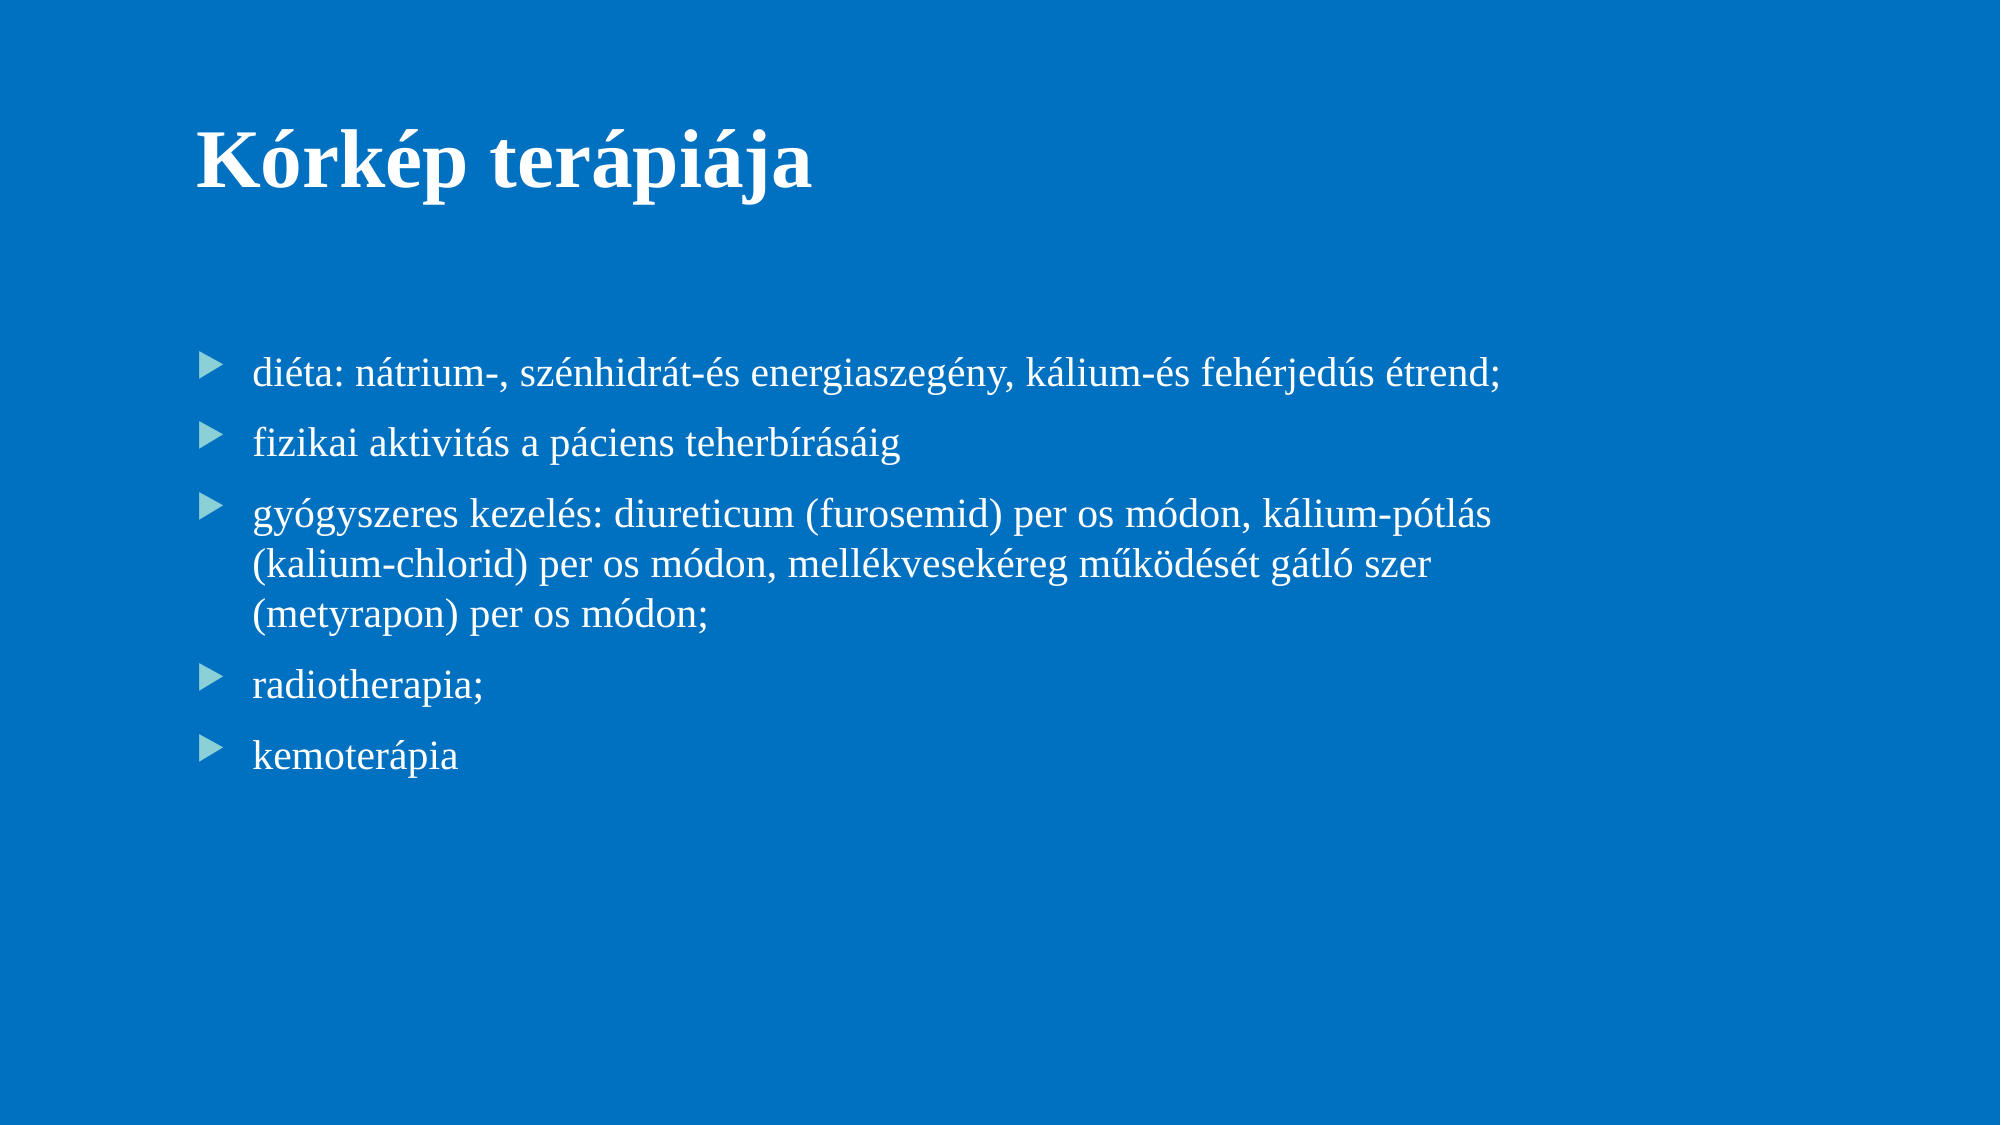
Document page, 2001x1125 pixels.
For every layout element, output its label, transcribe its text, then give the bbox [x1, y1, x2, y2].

title Kórkép terápiája [181, 96, 1531, 234]
list diéta: nátrium-, szénhidrát-és energiaszegény, kálium-és fehérjedús étrend; fizikai aktivitás a páciens teherbírásáig gyógyszeres kezelés: diureticum (furosemid) per os módon, kálium-pótlás (kalium-chlorid) per os módon, mellékvesekéreg működését gátló szer (metyrapon) per os módon; radiotherapia; kemoterápia [181, 336, 1649, 1025]
